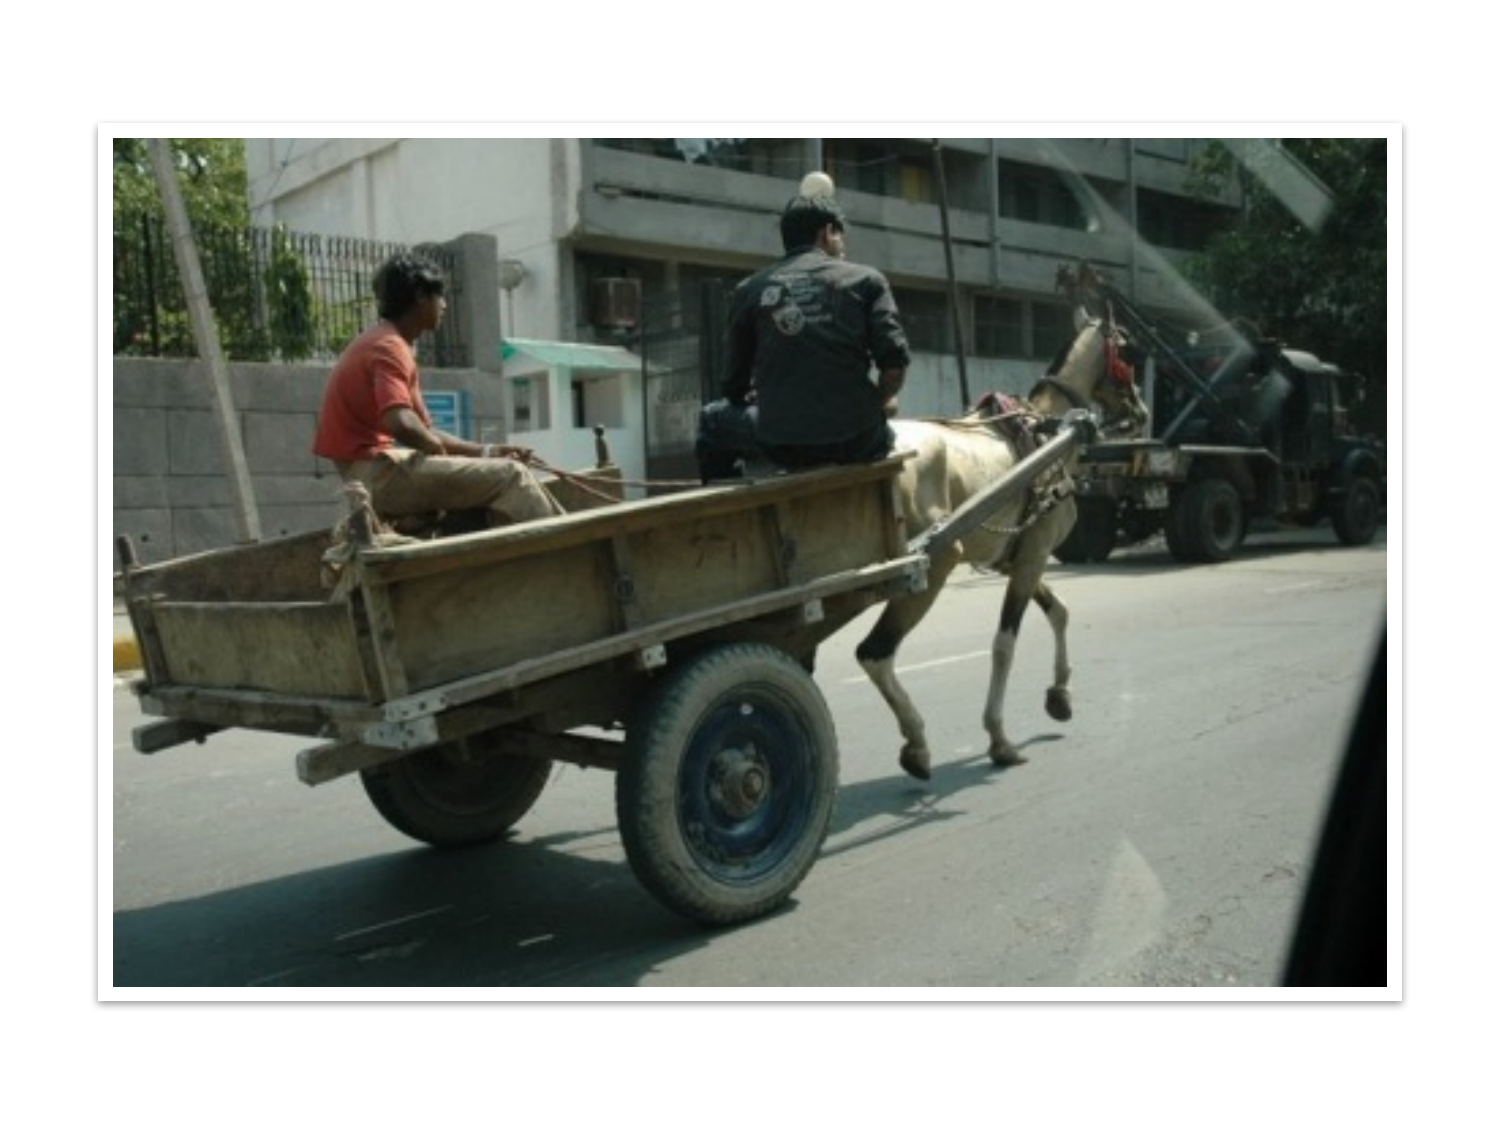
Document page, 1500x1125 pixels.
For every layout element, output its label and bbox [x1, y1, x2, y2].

picture [112, 137, 1388, 987]
